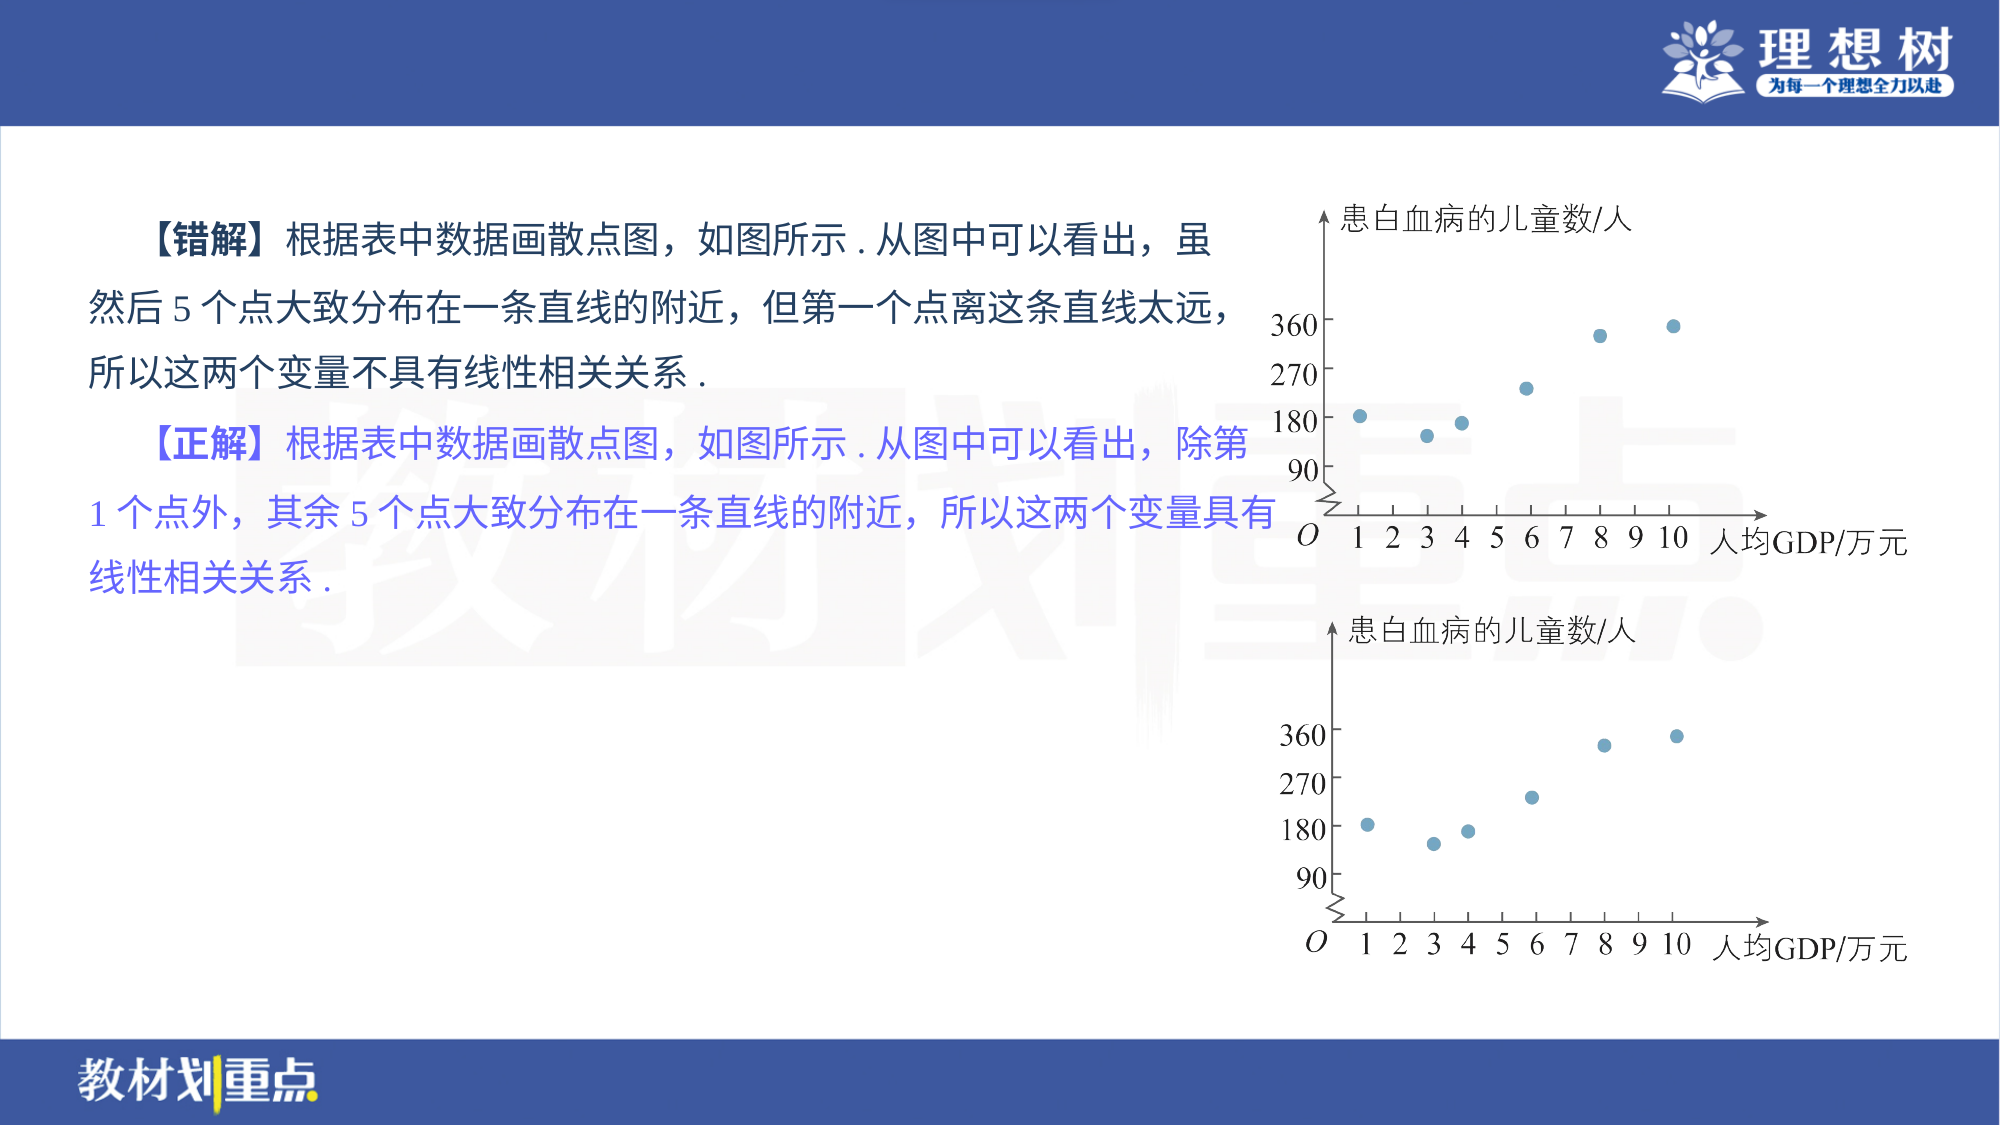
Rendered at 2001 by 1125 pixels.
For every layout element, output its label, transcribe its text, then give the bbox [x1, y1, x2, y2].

text_box 【正解】根据表中数据画散点图，如图所示.从图中可以看出，除第 1个点外，其余5个点大致分布在一条直线的附近，所以这两个变量具有 线性相关关系. [88, 396, 1262, 593]
picture [0, 0, 2000, 1125]
text_box 【错解】根据表中数据画散点图，如图所示.从图中可以看出，虽 然后5个点大致分布在一条直线的附近，但第一个点离这条直线太远， 所以这两个变量不具有线性相关关系. [88, 191, 1253, 388]
